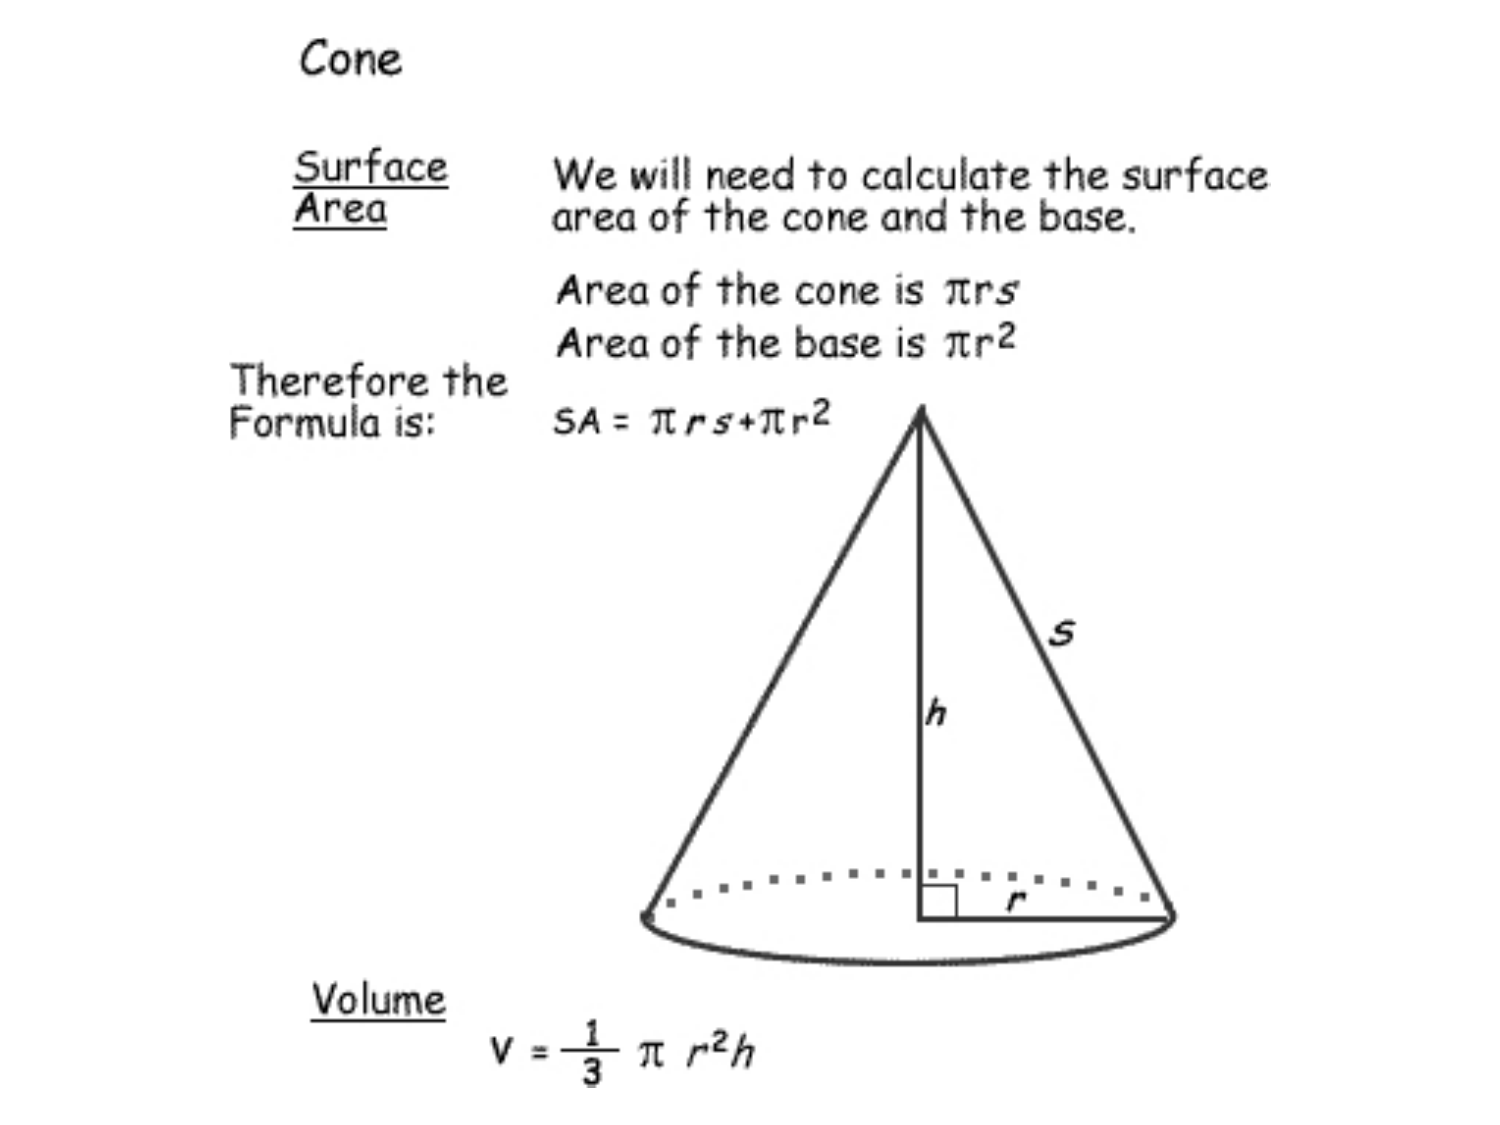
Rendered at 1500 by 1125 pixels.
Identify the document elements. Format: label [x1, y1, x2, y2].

list [228, 37, 1271, 1088]
